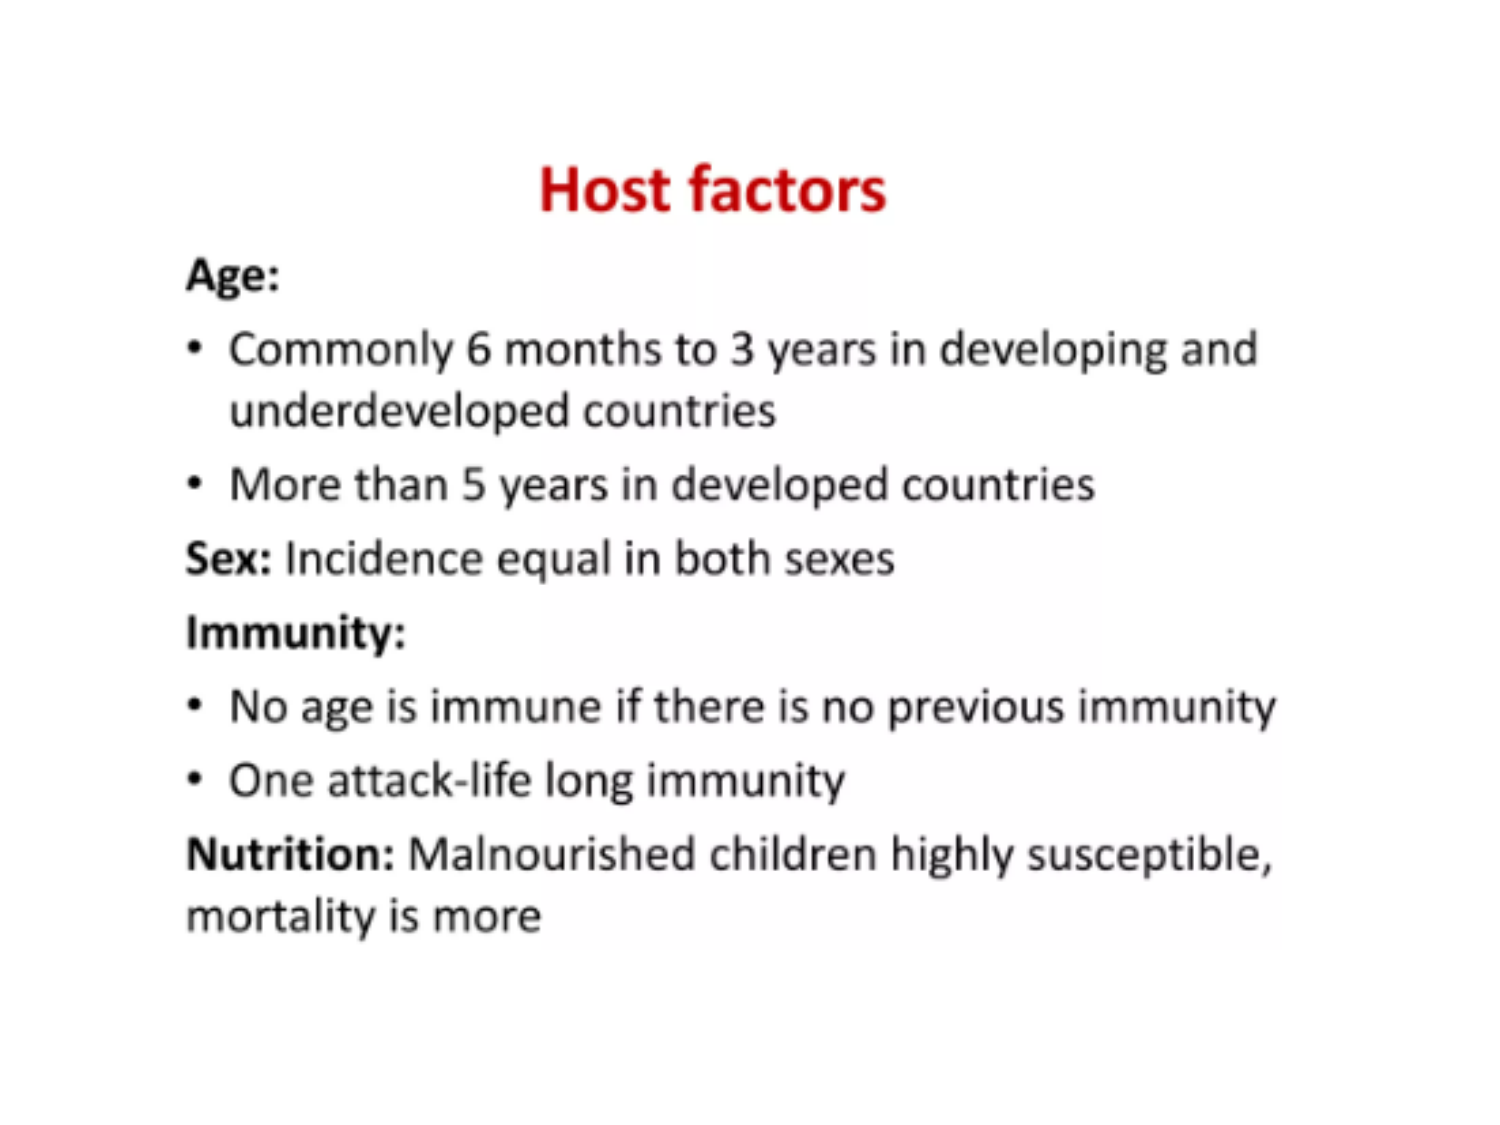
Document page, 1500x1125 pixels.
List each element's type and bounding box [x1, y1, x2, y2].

picture [162, 141, 1292, 951]
